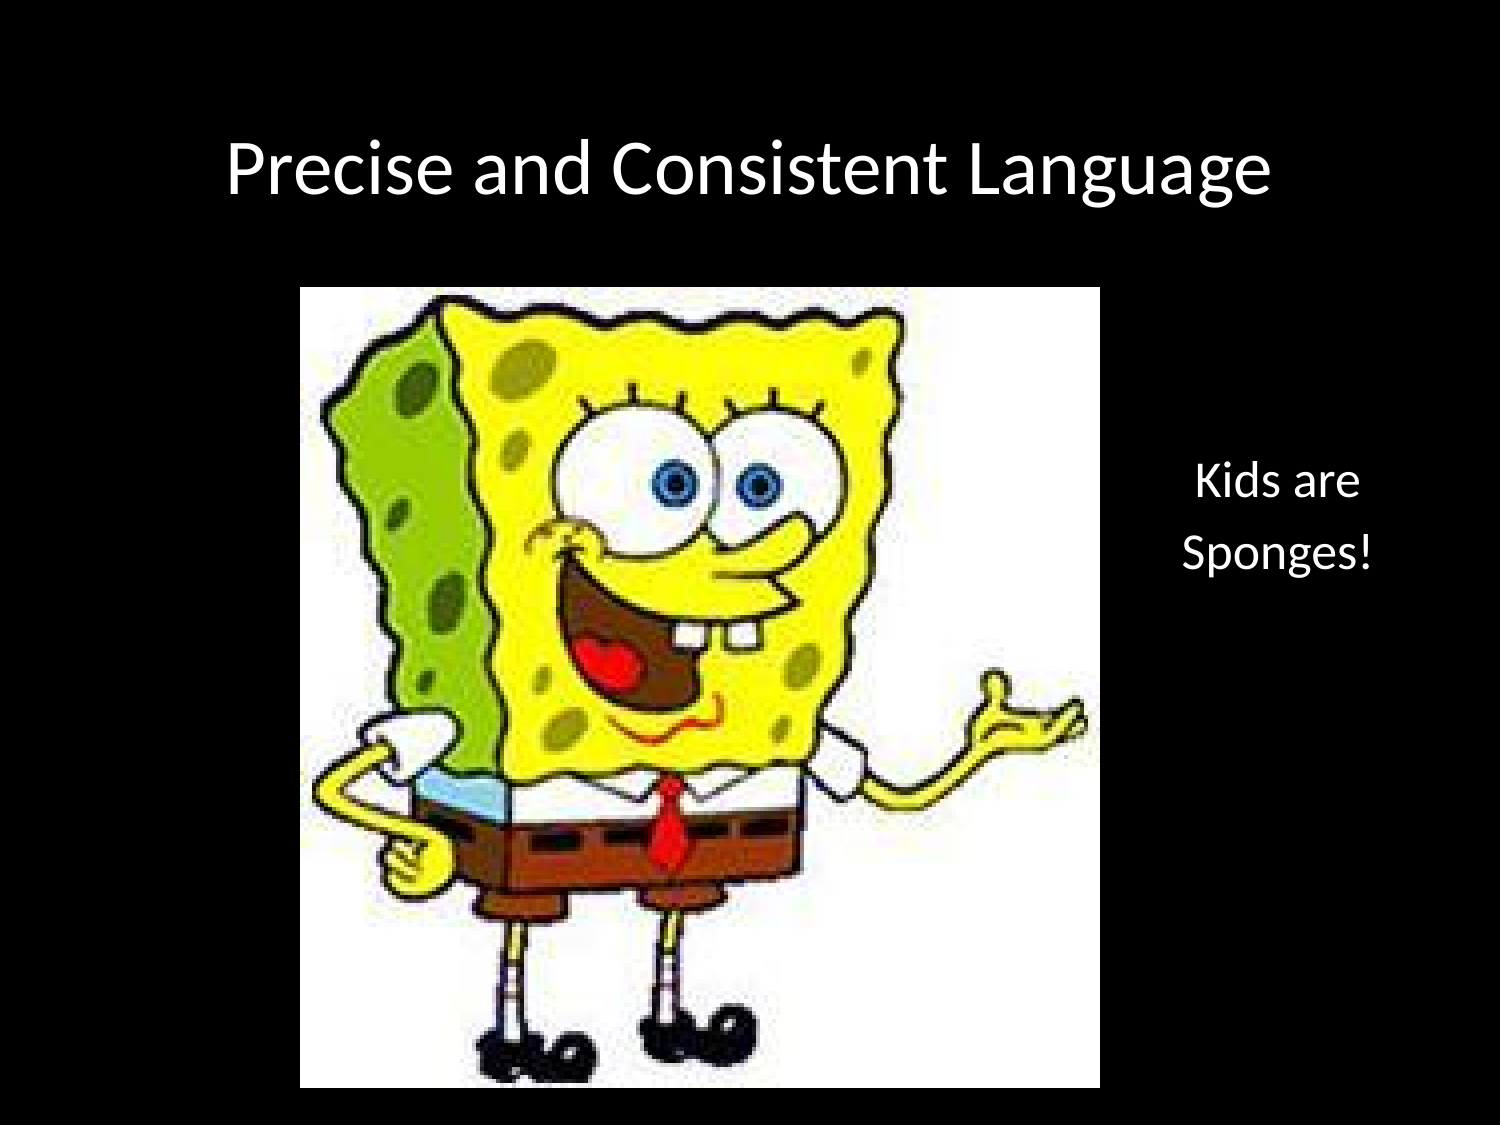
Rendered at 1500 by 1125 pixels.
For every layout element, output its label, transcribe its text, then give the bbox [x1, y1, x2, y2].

title Precise and Consistent Language [0, 87, 1500, 238]
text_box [299, 287, 1101, 1088]
list Kids are Sponges! [1112, 437, 1444, 589]
